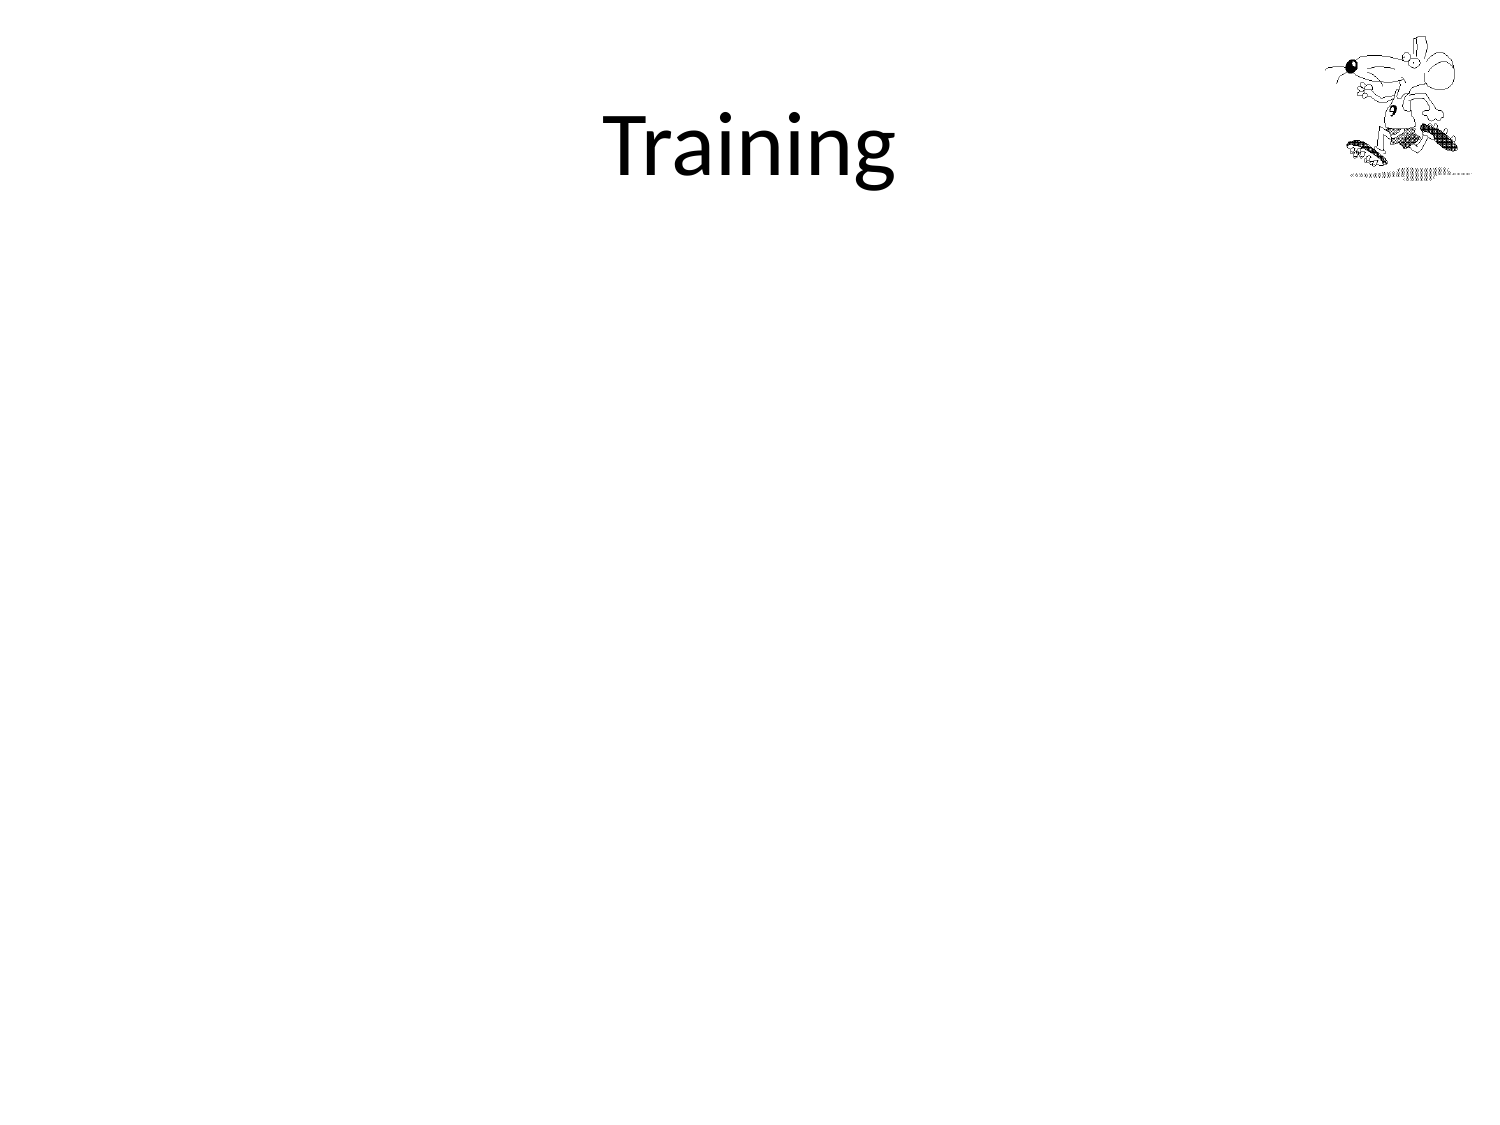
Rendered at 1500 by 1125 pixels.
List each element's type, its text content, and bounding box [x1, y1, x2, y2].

title Training [75, 45, 1425, 233]
picture [1324, 35, 1477, 182]
